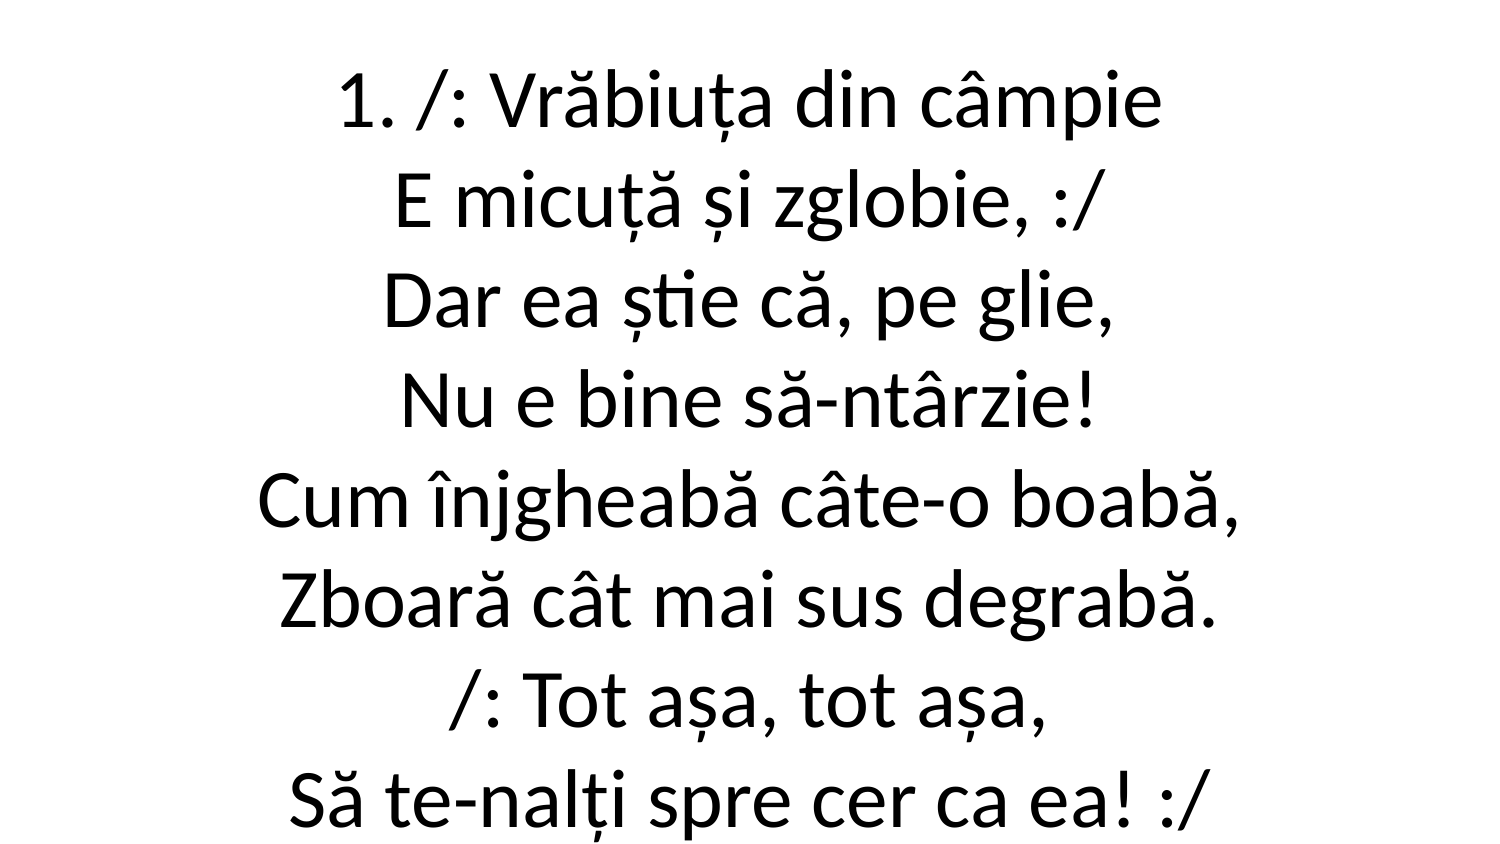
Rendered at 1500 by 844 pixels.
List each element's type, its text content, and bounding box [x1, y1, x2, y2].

text_box 1. /: Vrăbiuța din câmpie E micuță și zglobie, :/ Dar ea știe că, pe glie, Nu e bine să-ntârzie! Cum înjgheabă câte-o boabă, Zboară cât mai sus degrabă. /: Tot așa, tot așa, Să te-nalți spre cer ca ea! :/ [242, 0, 1258, 844]
